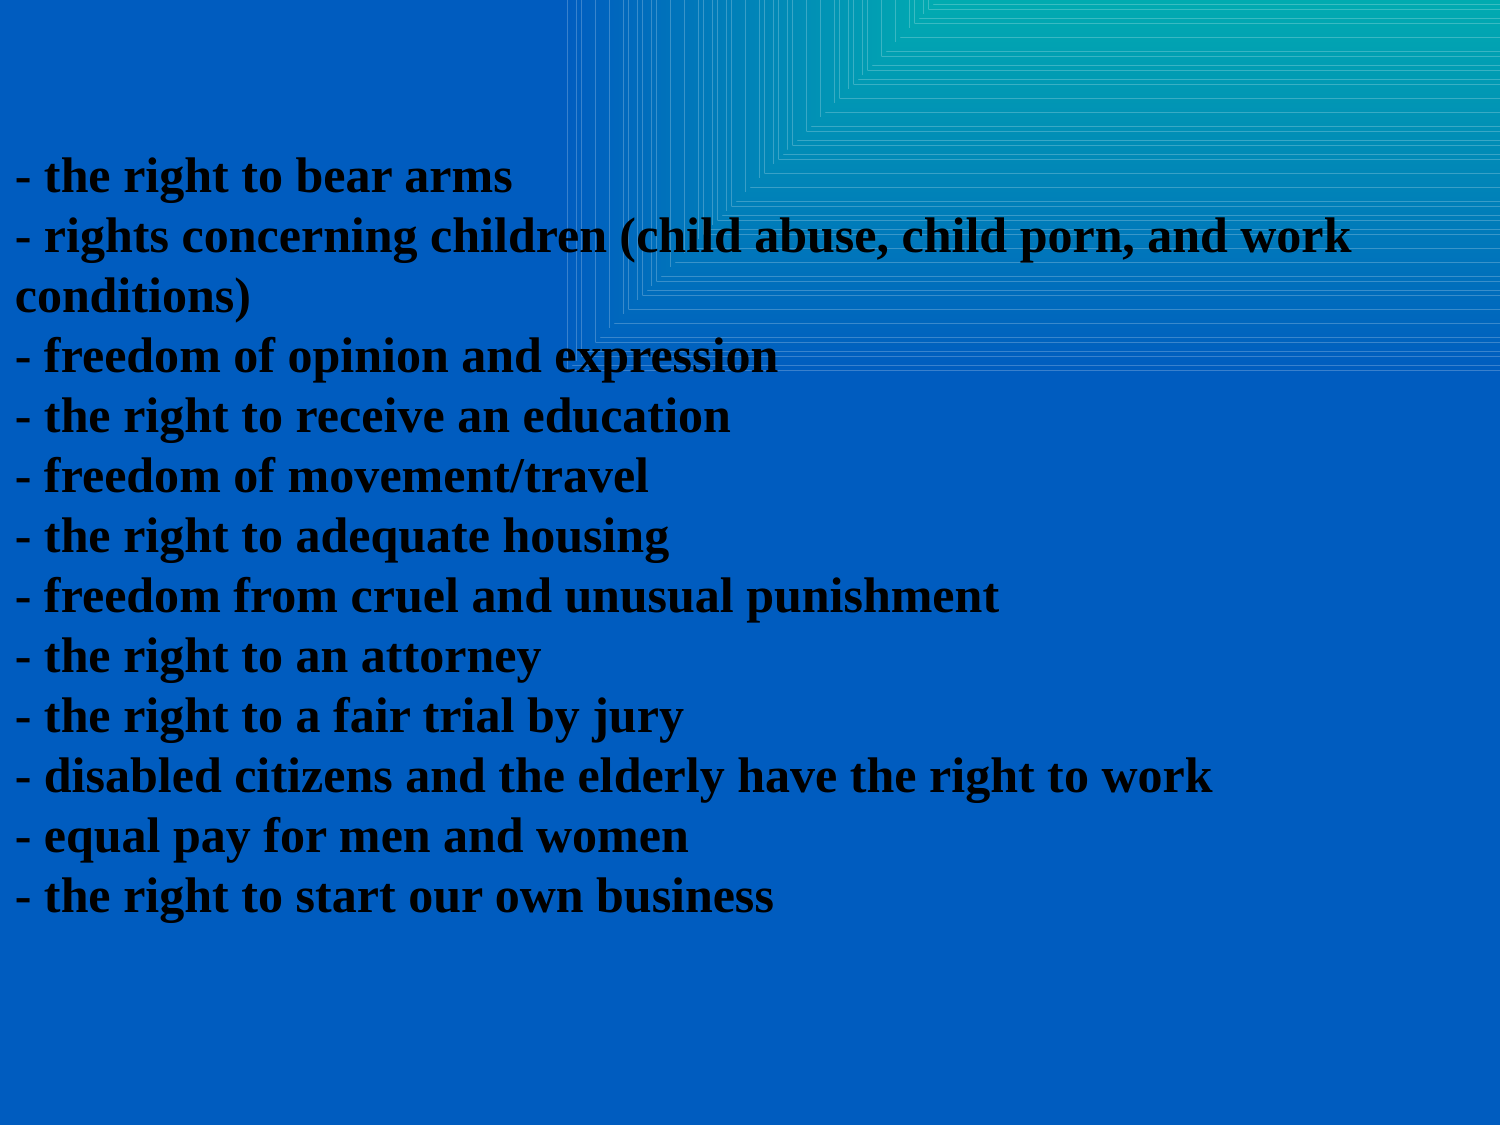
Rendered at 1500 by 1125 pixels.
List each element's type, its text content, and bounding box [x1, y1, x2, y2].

text_box - the right to bear arms - rights concerning children (child abuse, child porn, and work conditions) - freedom of opinion and expression - the right to receive an education - freedom of movement/travel - the right to adequate housing - freedom from cruel and unusual punishment - the right to an attorney - the right to a fair trial by jury - disabled citizens and the elderly have the right to work - equal pay for men and women - the right to start our own business [0, 135, 1500, 991]
